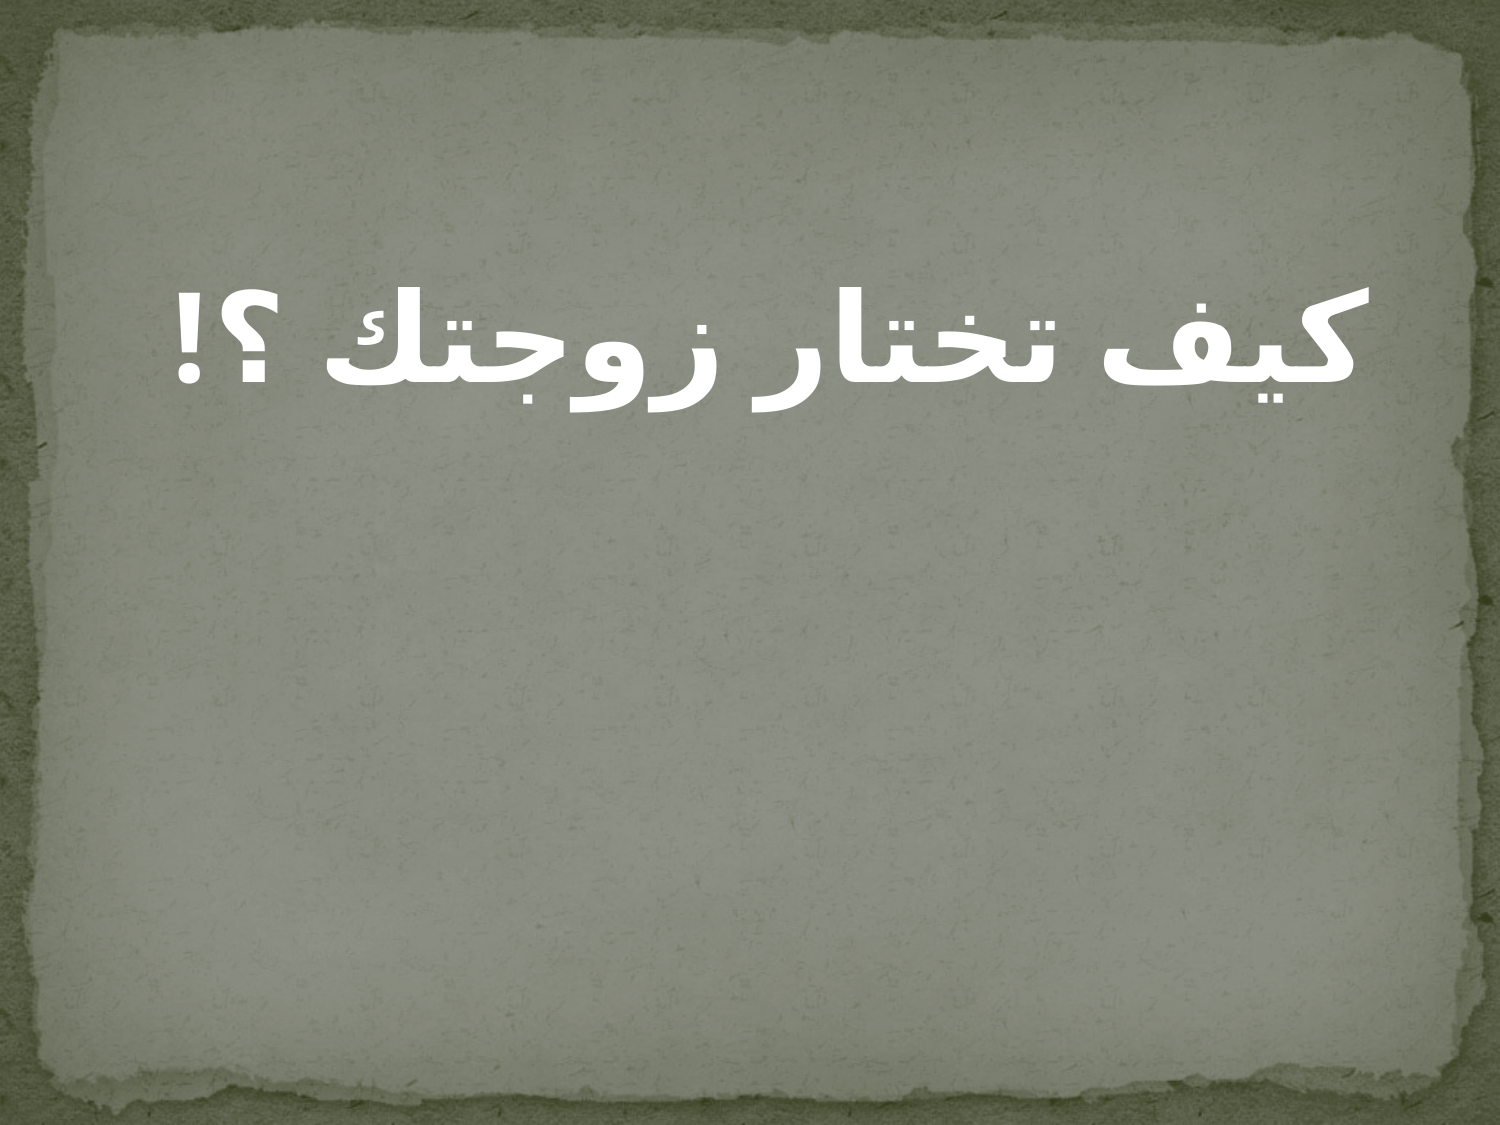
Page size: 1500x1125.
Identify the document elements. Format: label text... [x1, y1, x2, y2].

list كيف تختار زوجتك ؟! [75, 249, 1425, 1000]
